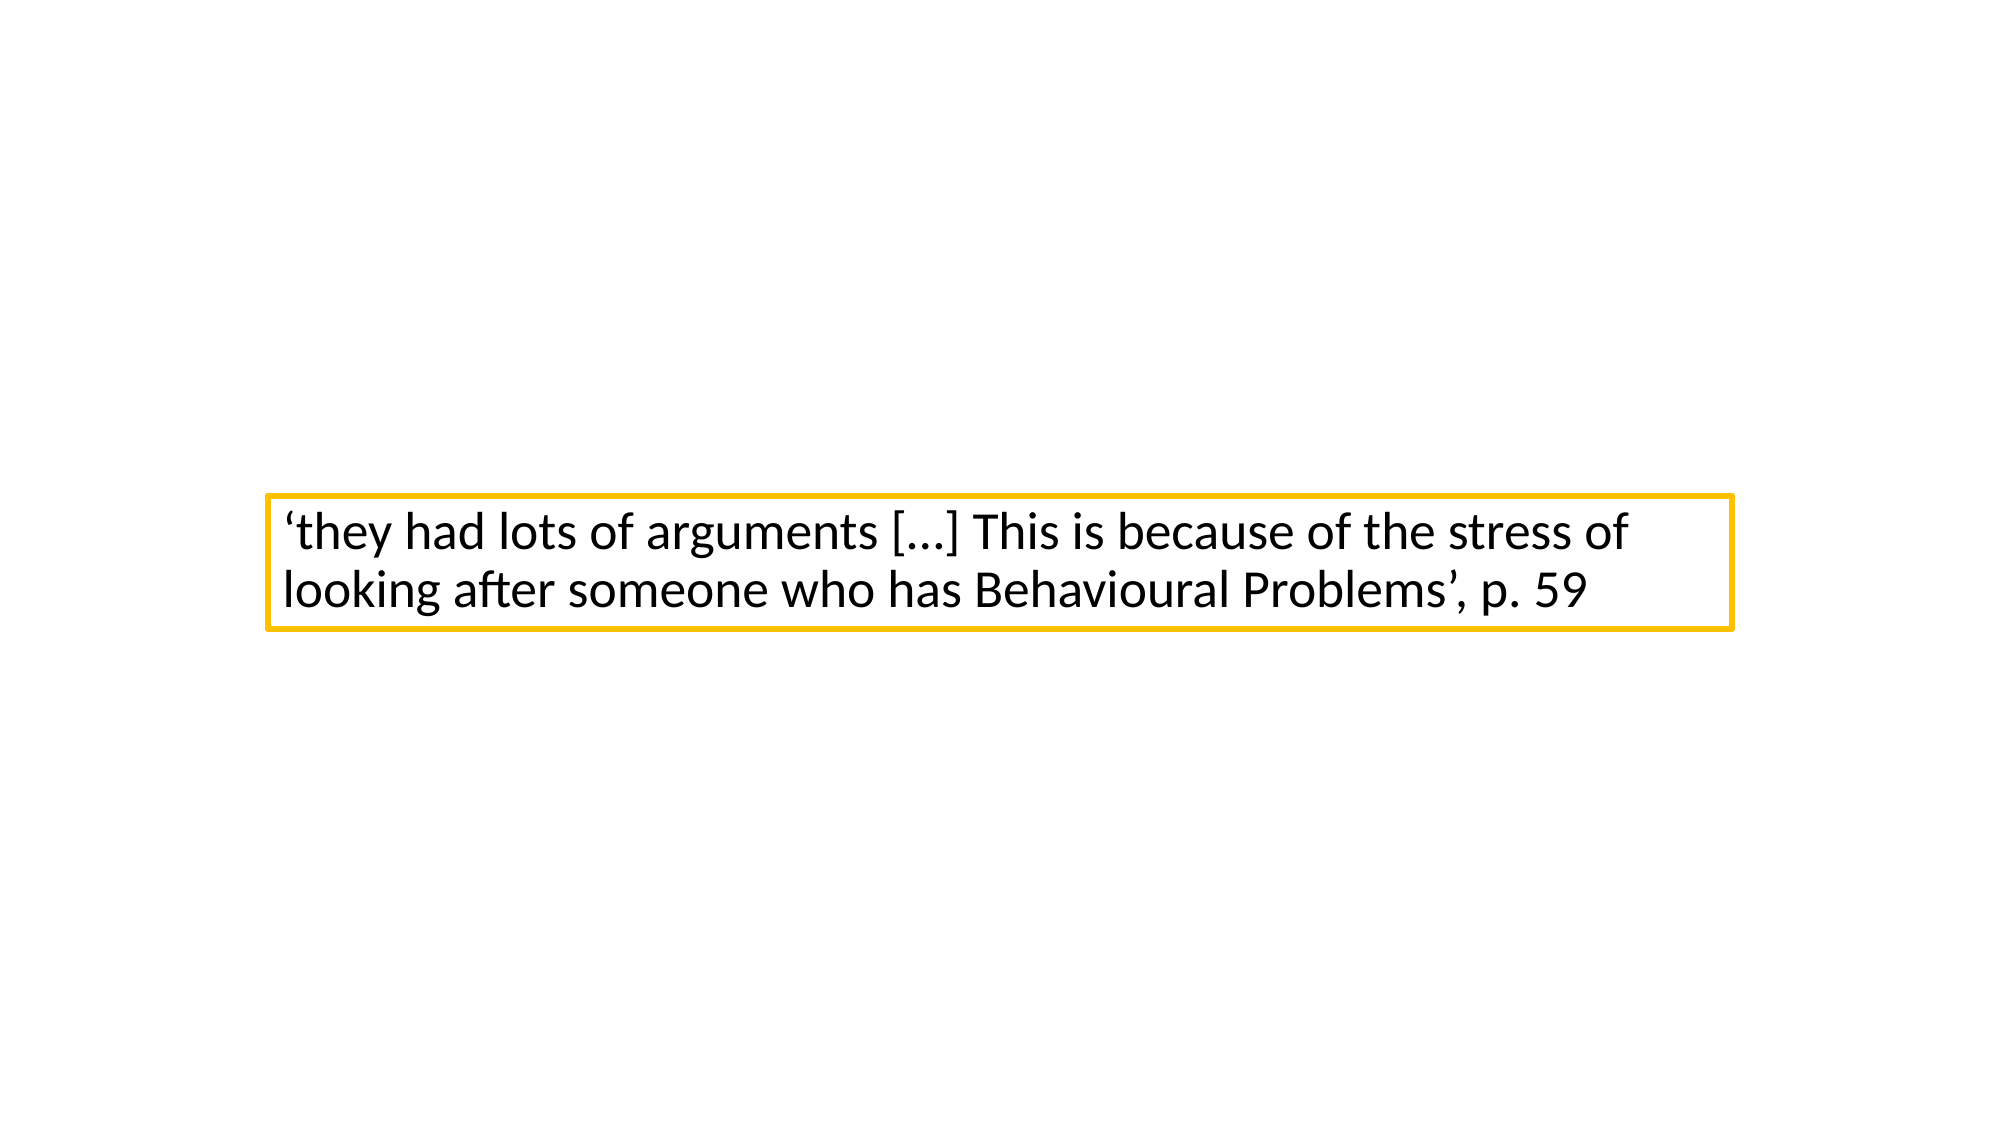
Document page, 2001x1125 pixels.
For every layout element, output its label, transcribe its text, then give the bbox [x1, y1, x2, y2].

list ‘they had lots of arguments […] This is because of the stress of looking after someone who has Behavioural Problems’, p. 59 [267, 495, 1733, 629]
